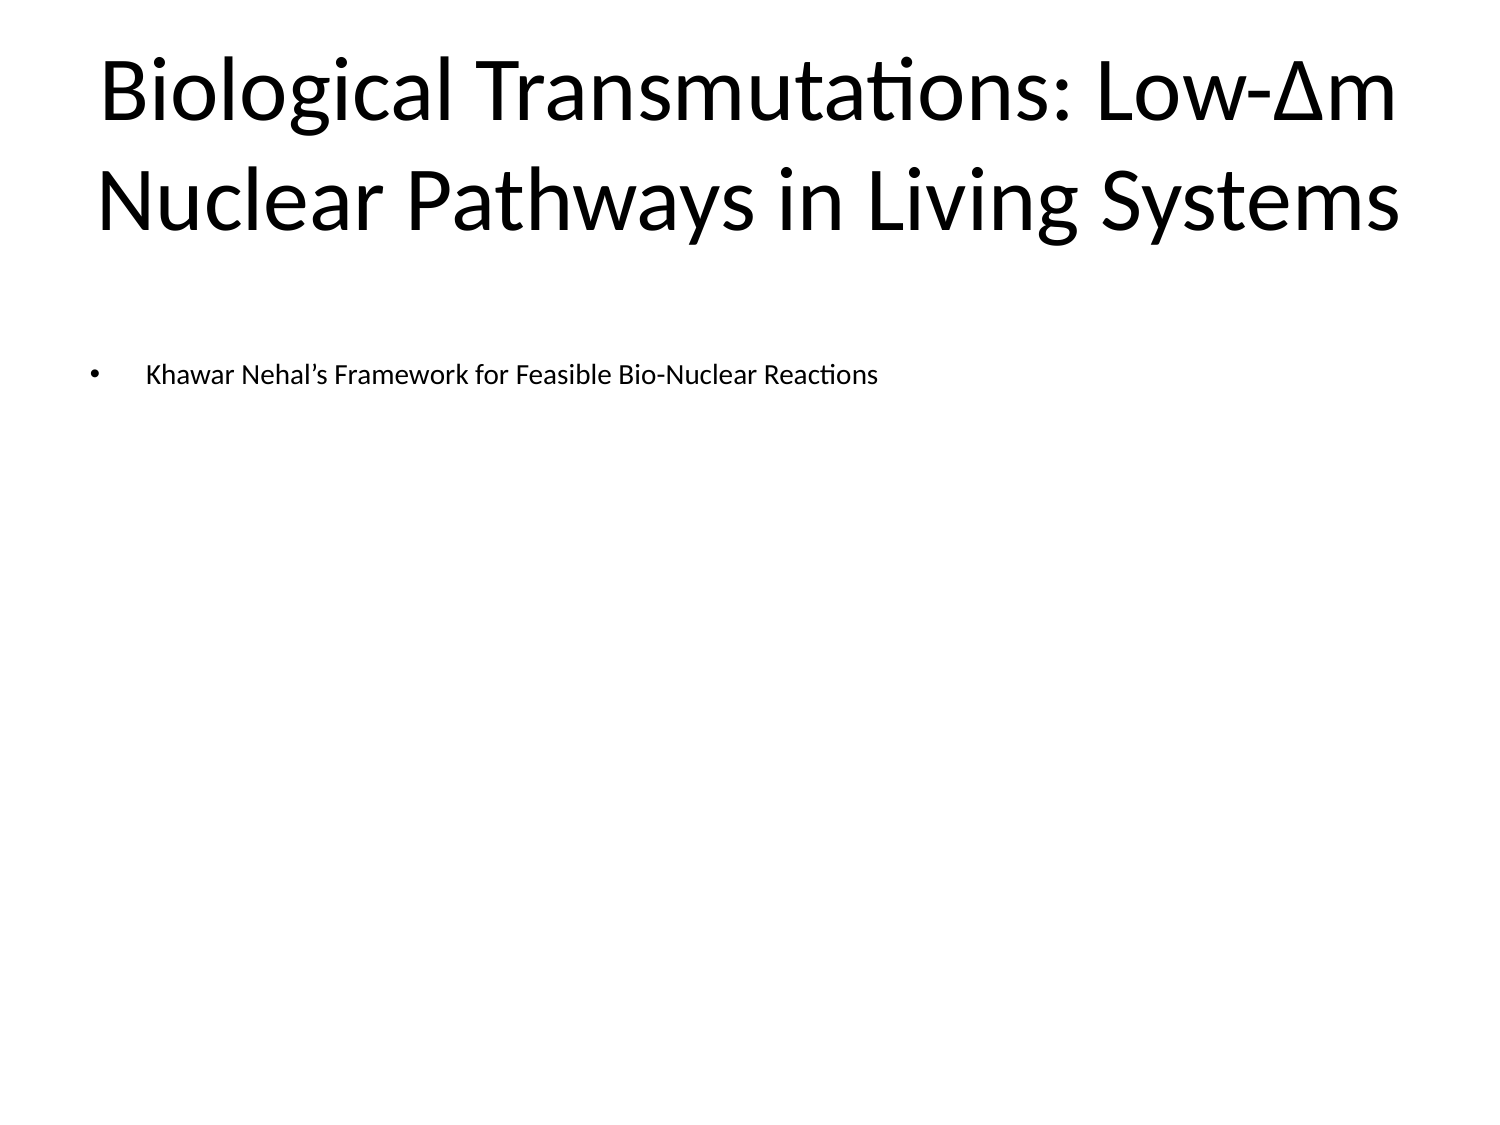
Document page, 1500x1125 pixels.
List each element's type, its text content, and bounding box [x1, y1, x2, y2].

title Biological Transmutations: Low-Δm Nuclear Pathways in Living Systems [75, 45, 1425, 233]
list Khawar Nehal’s Framework for Feasible Bio-Nuclear Reactions [75, 262, 1425, 1005]
